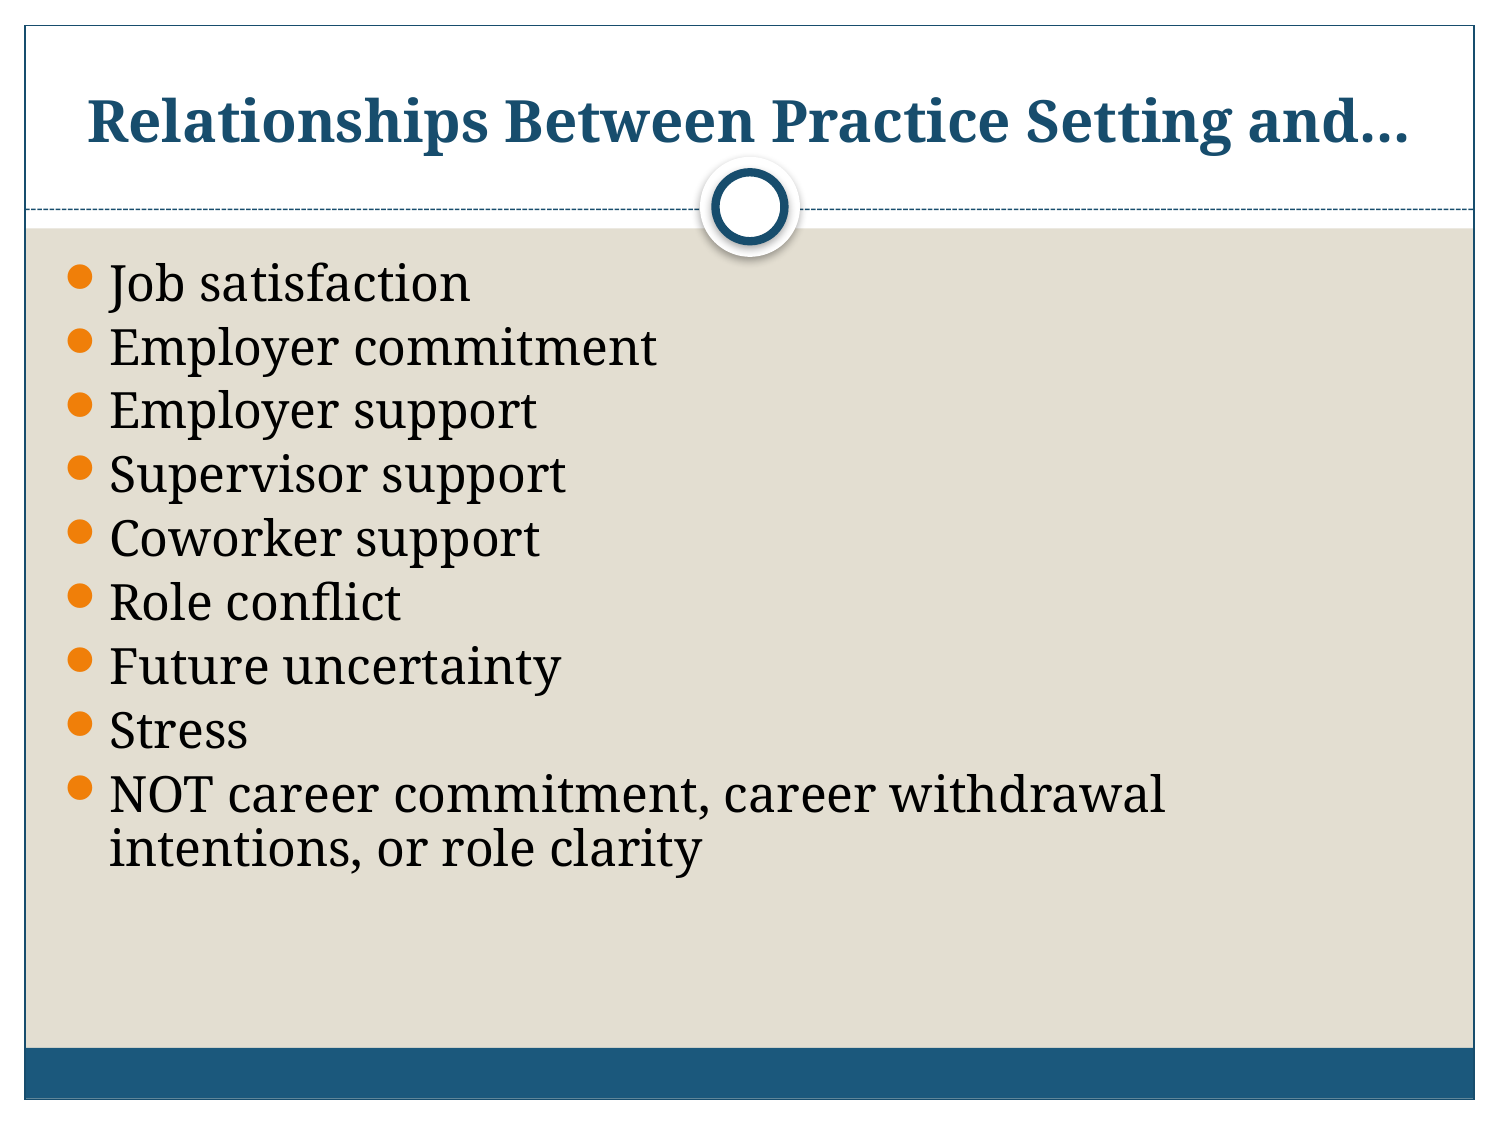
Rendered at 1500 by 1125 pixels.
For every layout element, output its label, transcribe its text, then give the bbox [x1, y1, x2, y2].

title Relationships Between Practice Setting and... [49, 37, 1450, 162]
list Job satisfaction Employer commitment Employer support Supervisor support Coworker support Role conflict Future uncertainty Stress NOT career commitment, career withdrawal intentions, or role clarity [49, 250, 1445, 1001]
